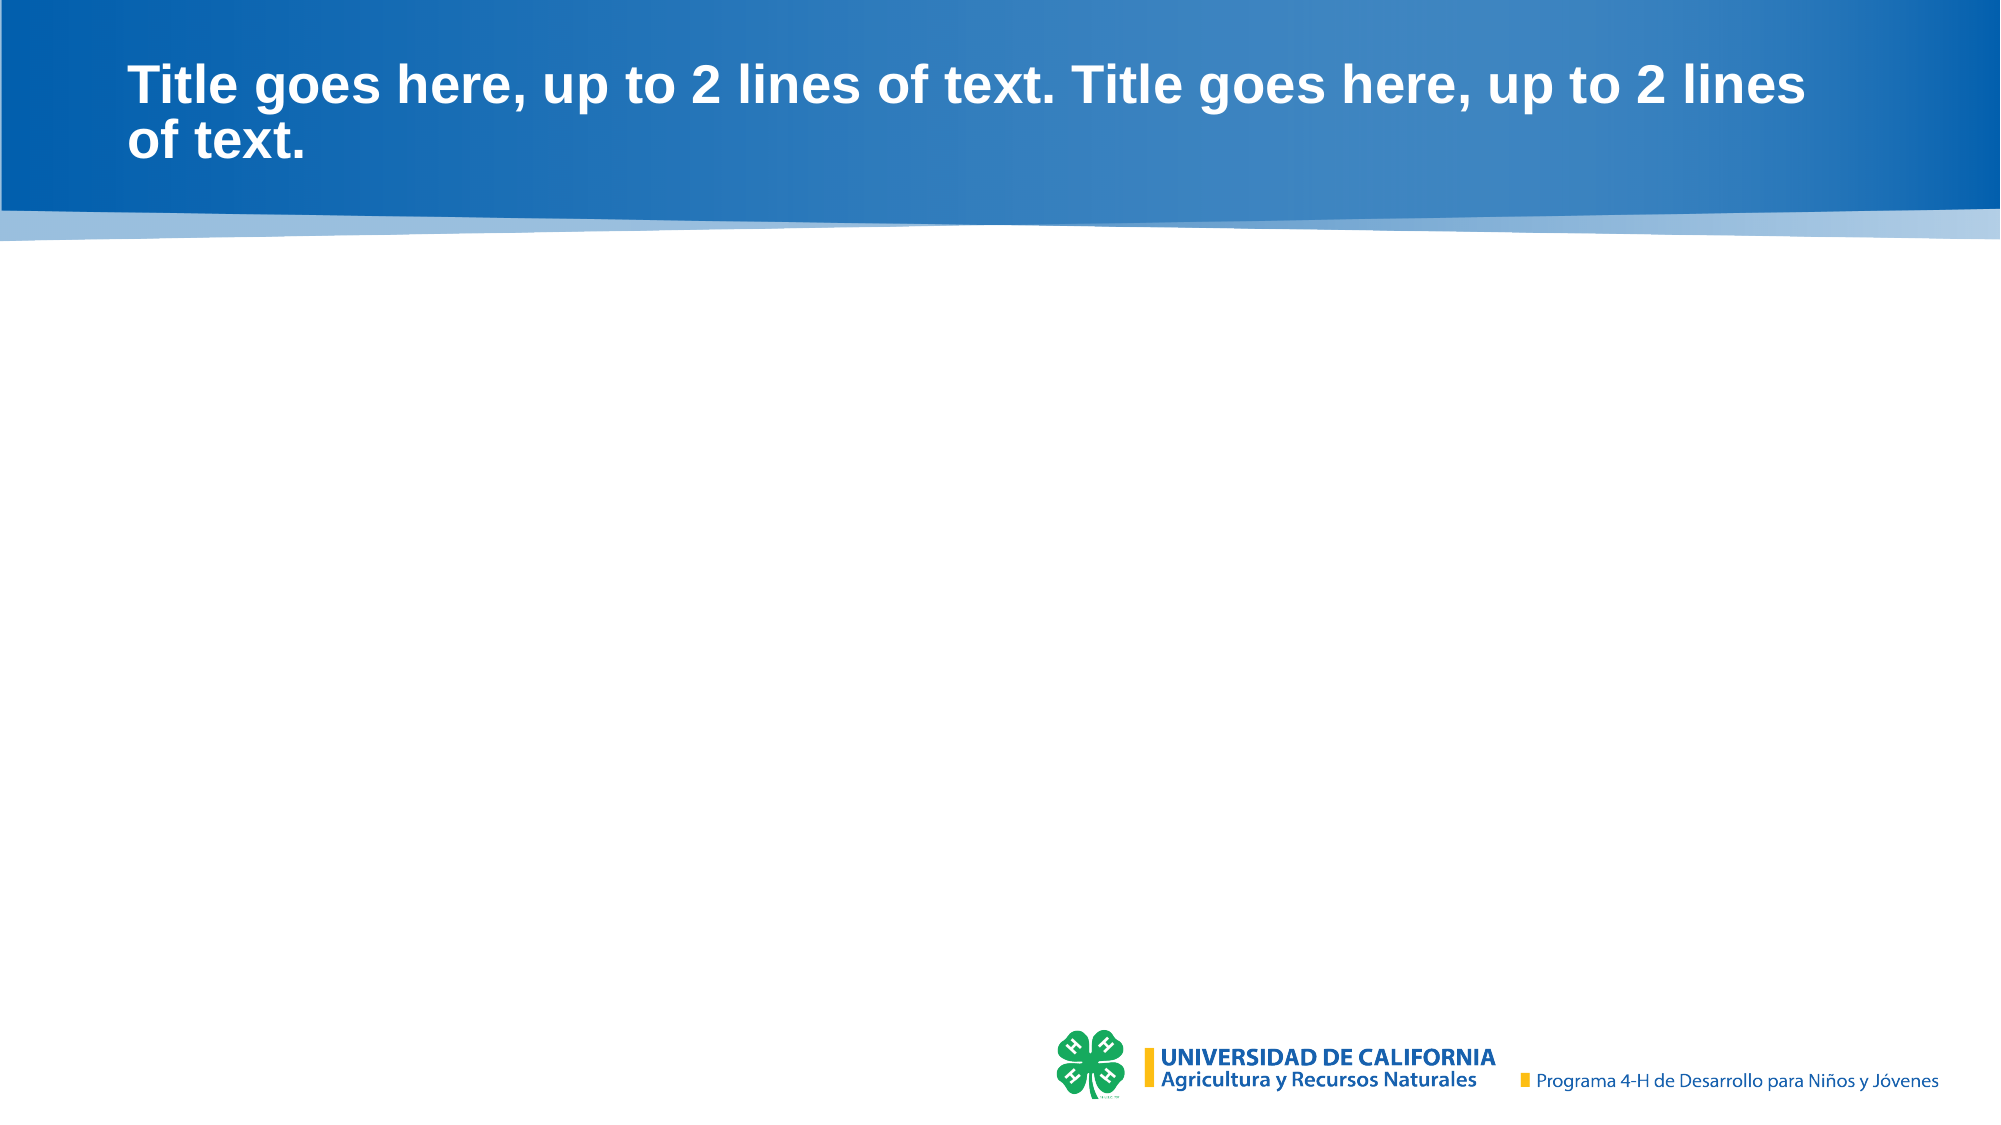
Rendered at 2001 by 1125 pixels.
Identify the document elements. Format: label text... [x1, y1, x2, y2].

title Title goes here, up to 2 lines of text. Title goes here, up to 2 lines of text. [112, 51, 1887, 178]
picture [0, 0, 2000, 263]
picture [1027, 991, 1946, 1125]
